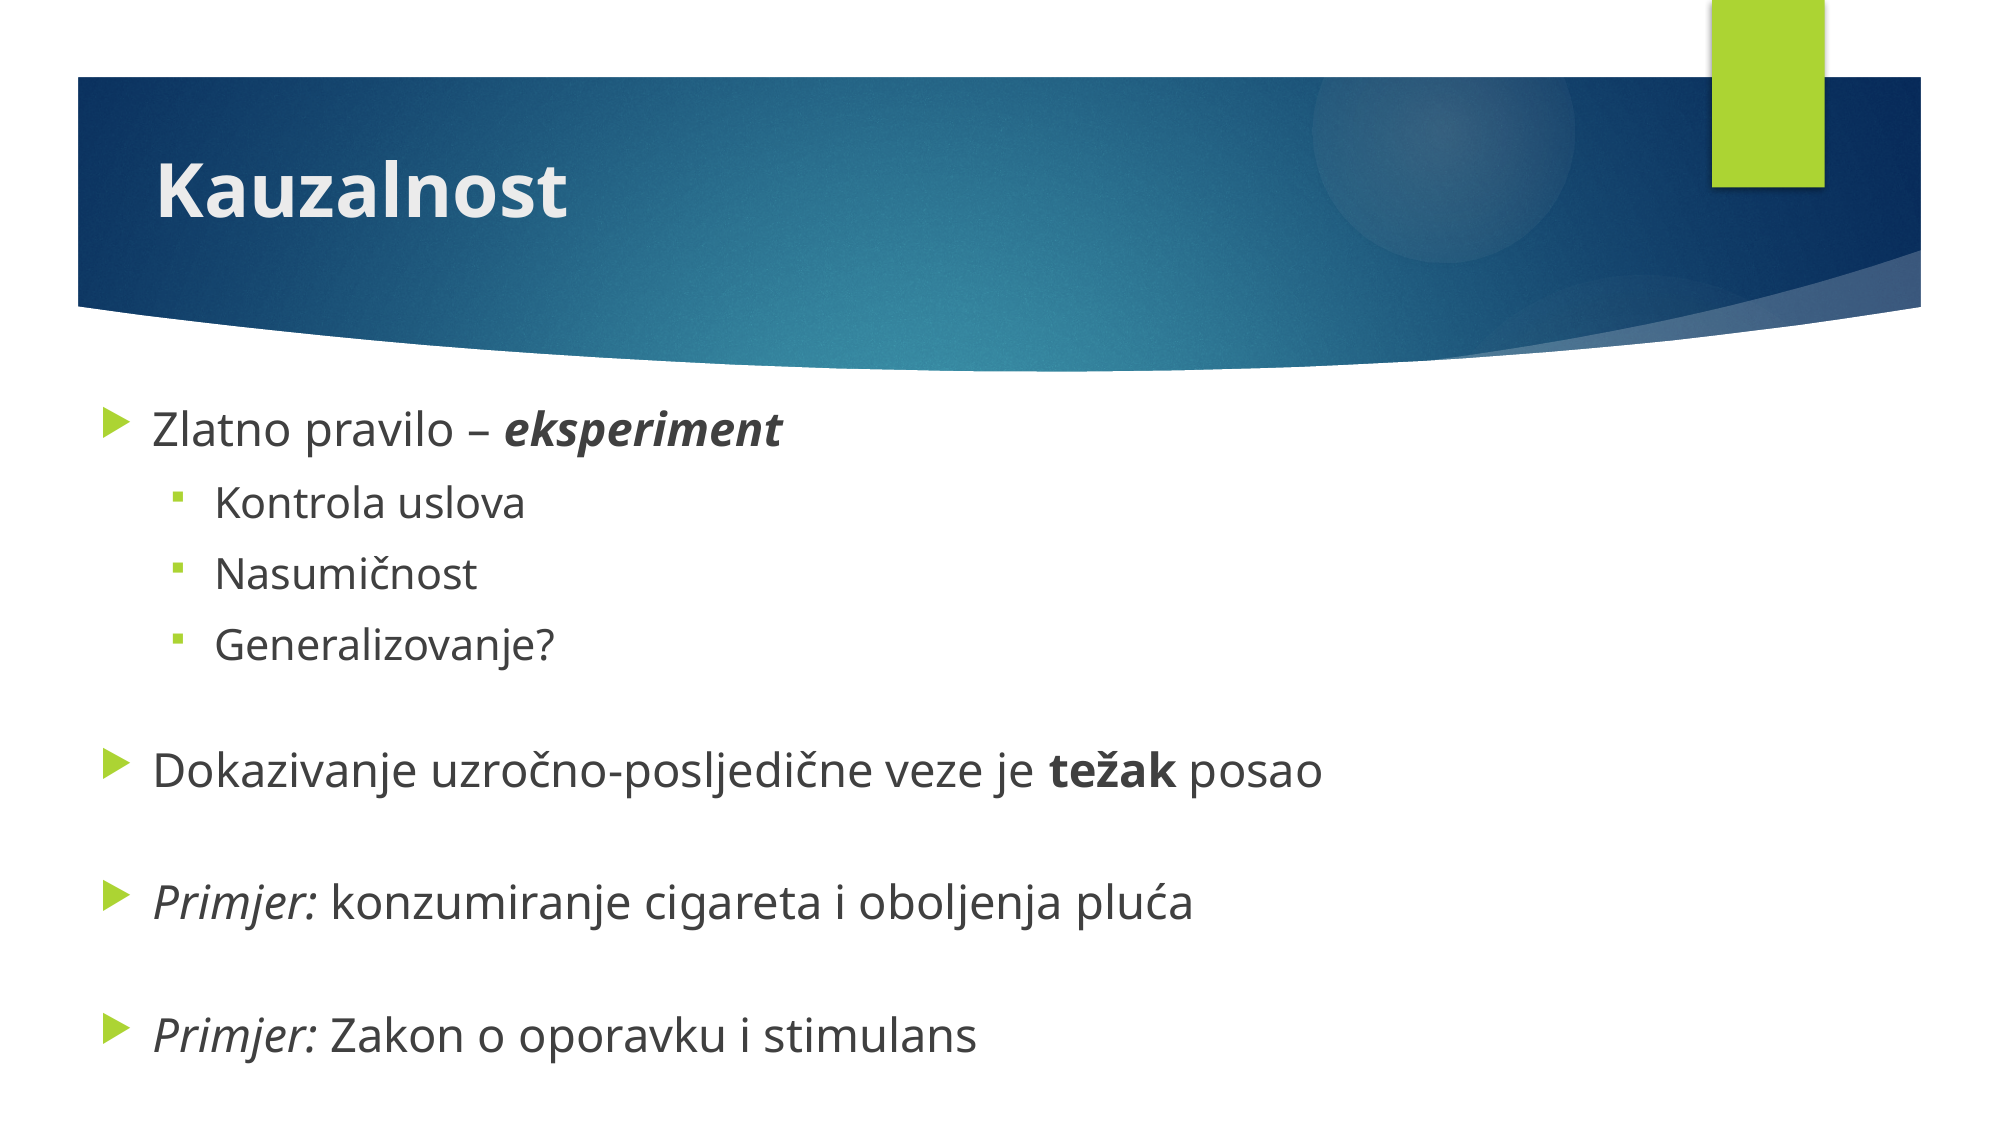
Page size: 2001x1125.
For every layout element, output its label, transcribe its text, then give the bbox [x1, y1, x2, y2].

list Zlatno pravilo – eksperiment Kontrola uslova Nasumičnost Generalizovanje? Dokazivanje uzročno-posljedične veze je težak posao Primjer: konzumiranje cigareta i oboljenja pluća Primjer: Zakon o oporavku i stimulans [84, 392, 1930, 1075]
title Kauzalnost [139, 129, 1577, 246]
